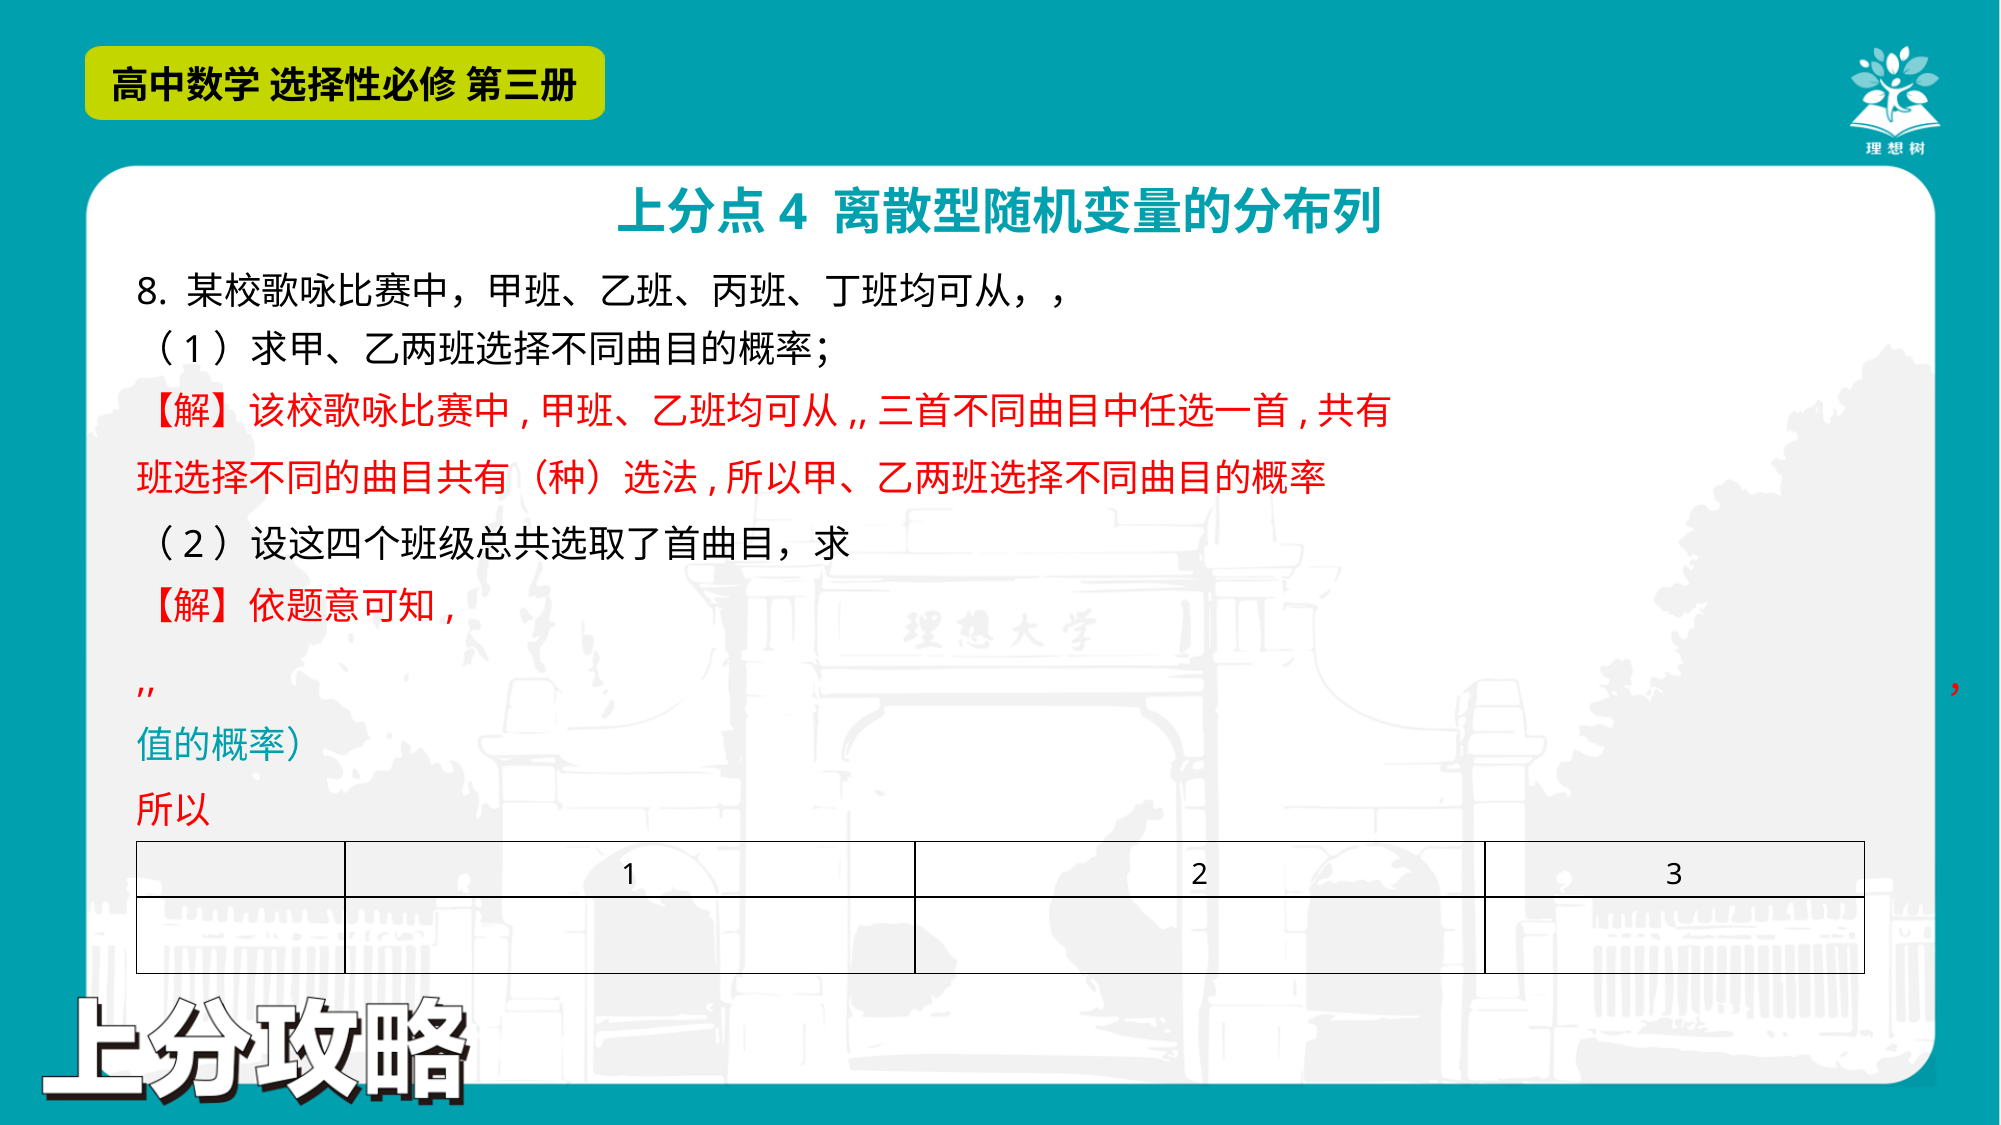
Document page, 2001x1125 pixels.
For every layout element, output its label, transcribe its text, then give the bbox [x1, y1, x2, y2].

text_box （1）求甲、乙两班选择不同曲目的概率； [136, 305, 1865, 364]
picture [0, 0, 2000, 1125]
